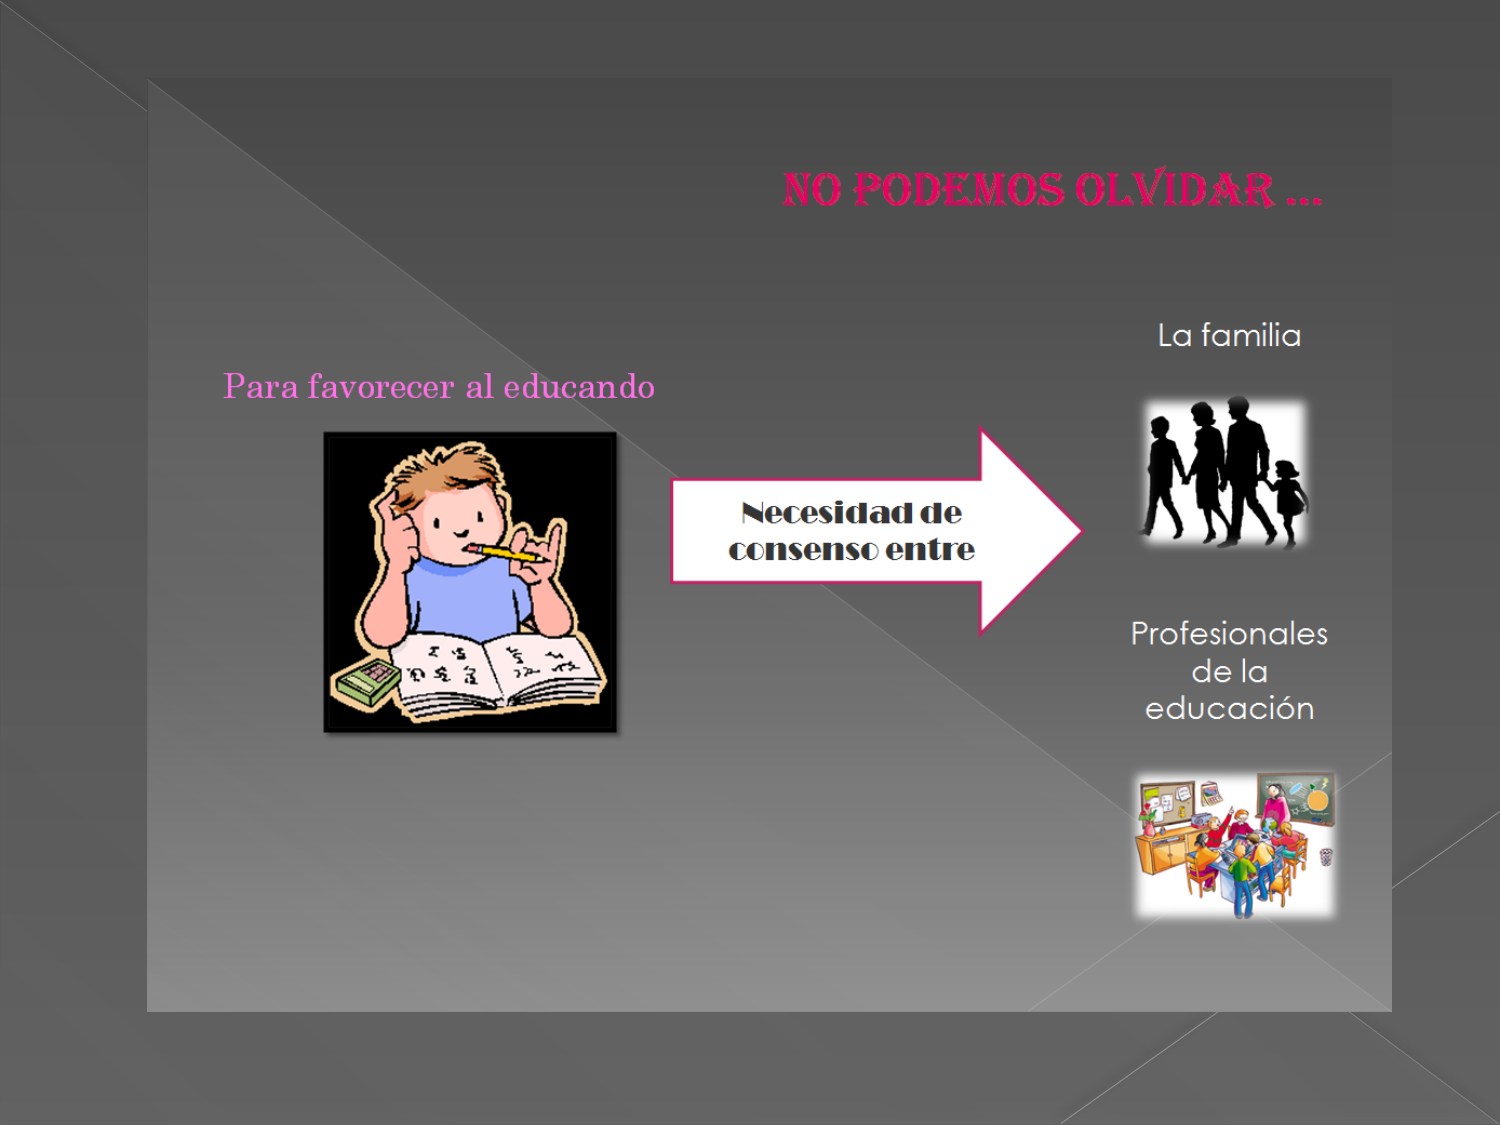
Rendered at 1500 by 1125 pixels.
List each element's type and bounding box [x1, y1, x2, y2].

picture [147, 77, 1393, 1012]
